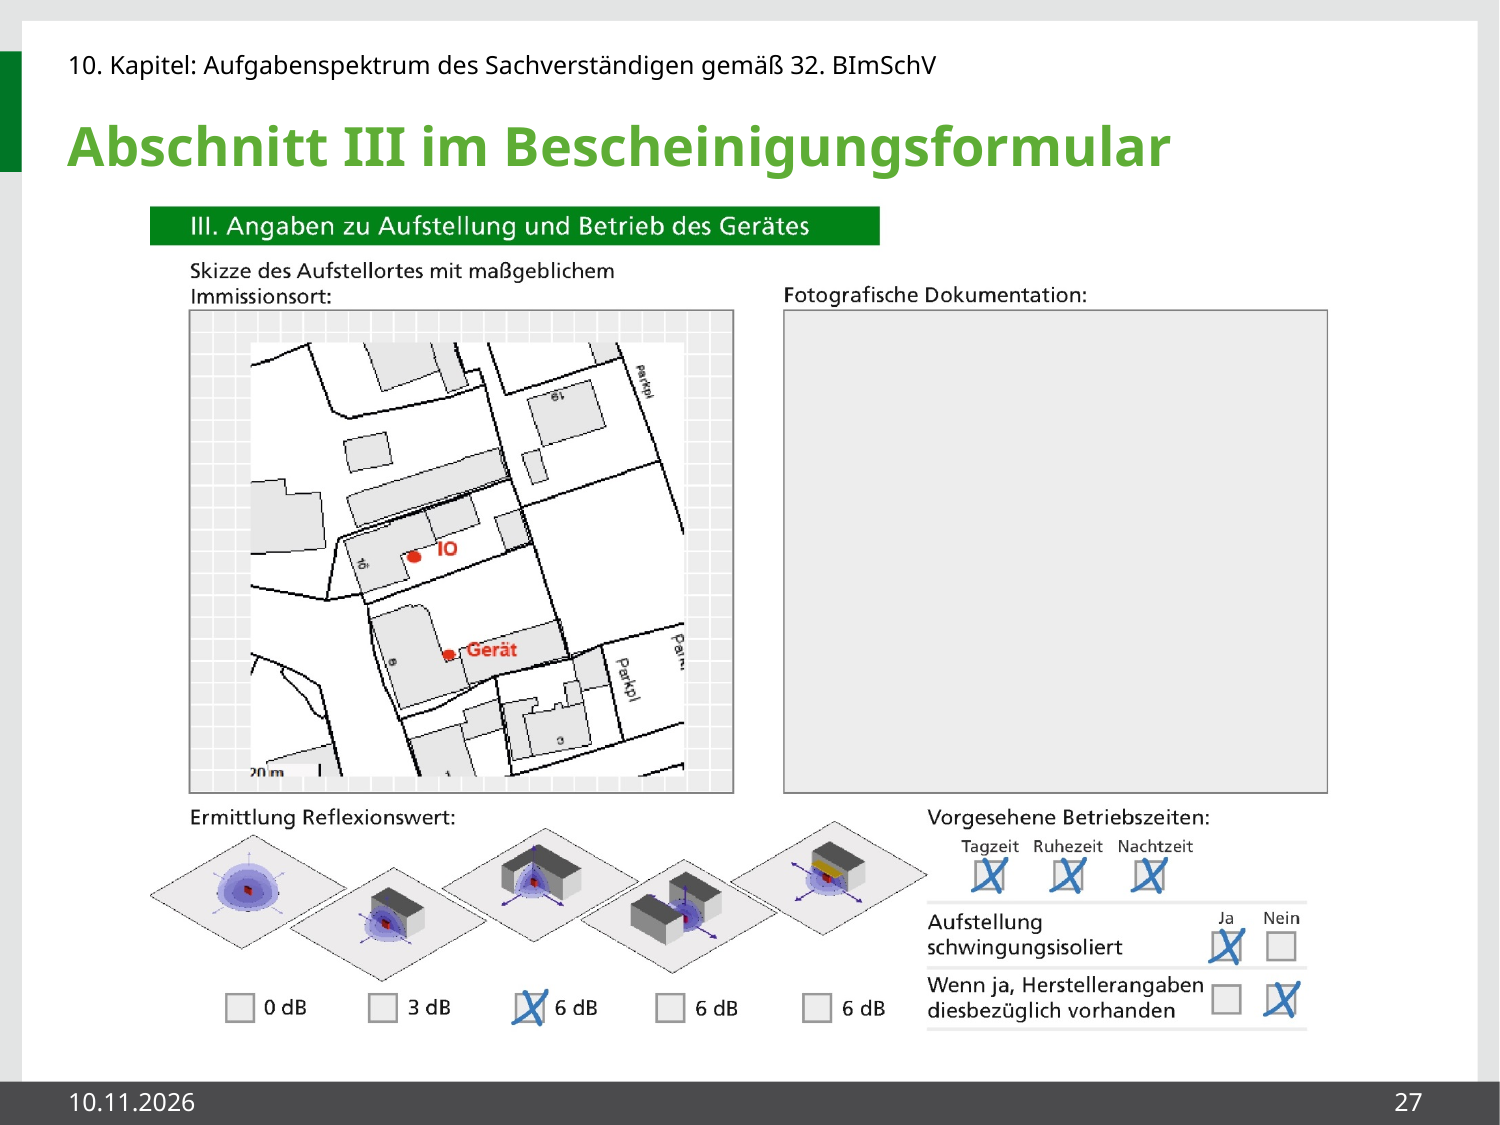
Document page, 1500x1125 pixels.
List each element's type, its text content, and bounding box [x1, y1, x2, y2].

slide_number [68, 1082, 231, 1125]
slide_number 27 [1331, 1082, 1423, 1125]
picture [150, 197, 1340, 1048]
title Abschnitt III im Bescheinigungsformular [67, 77, 1427, 178]
